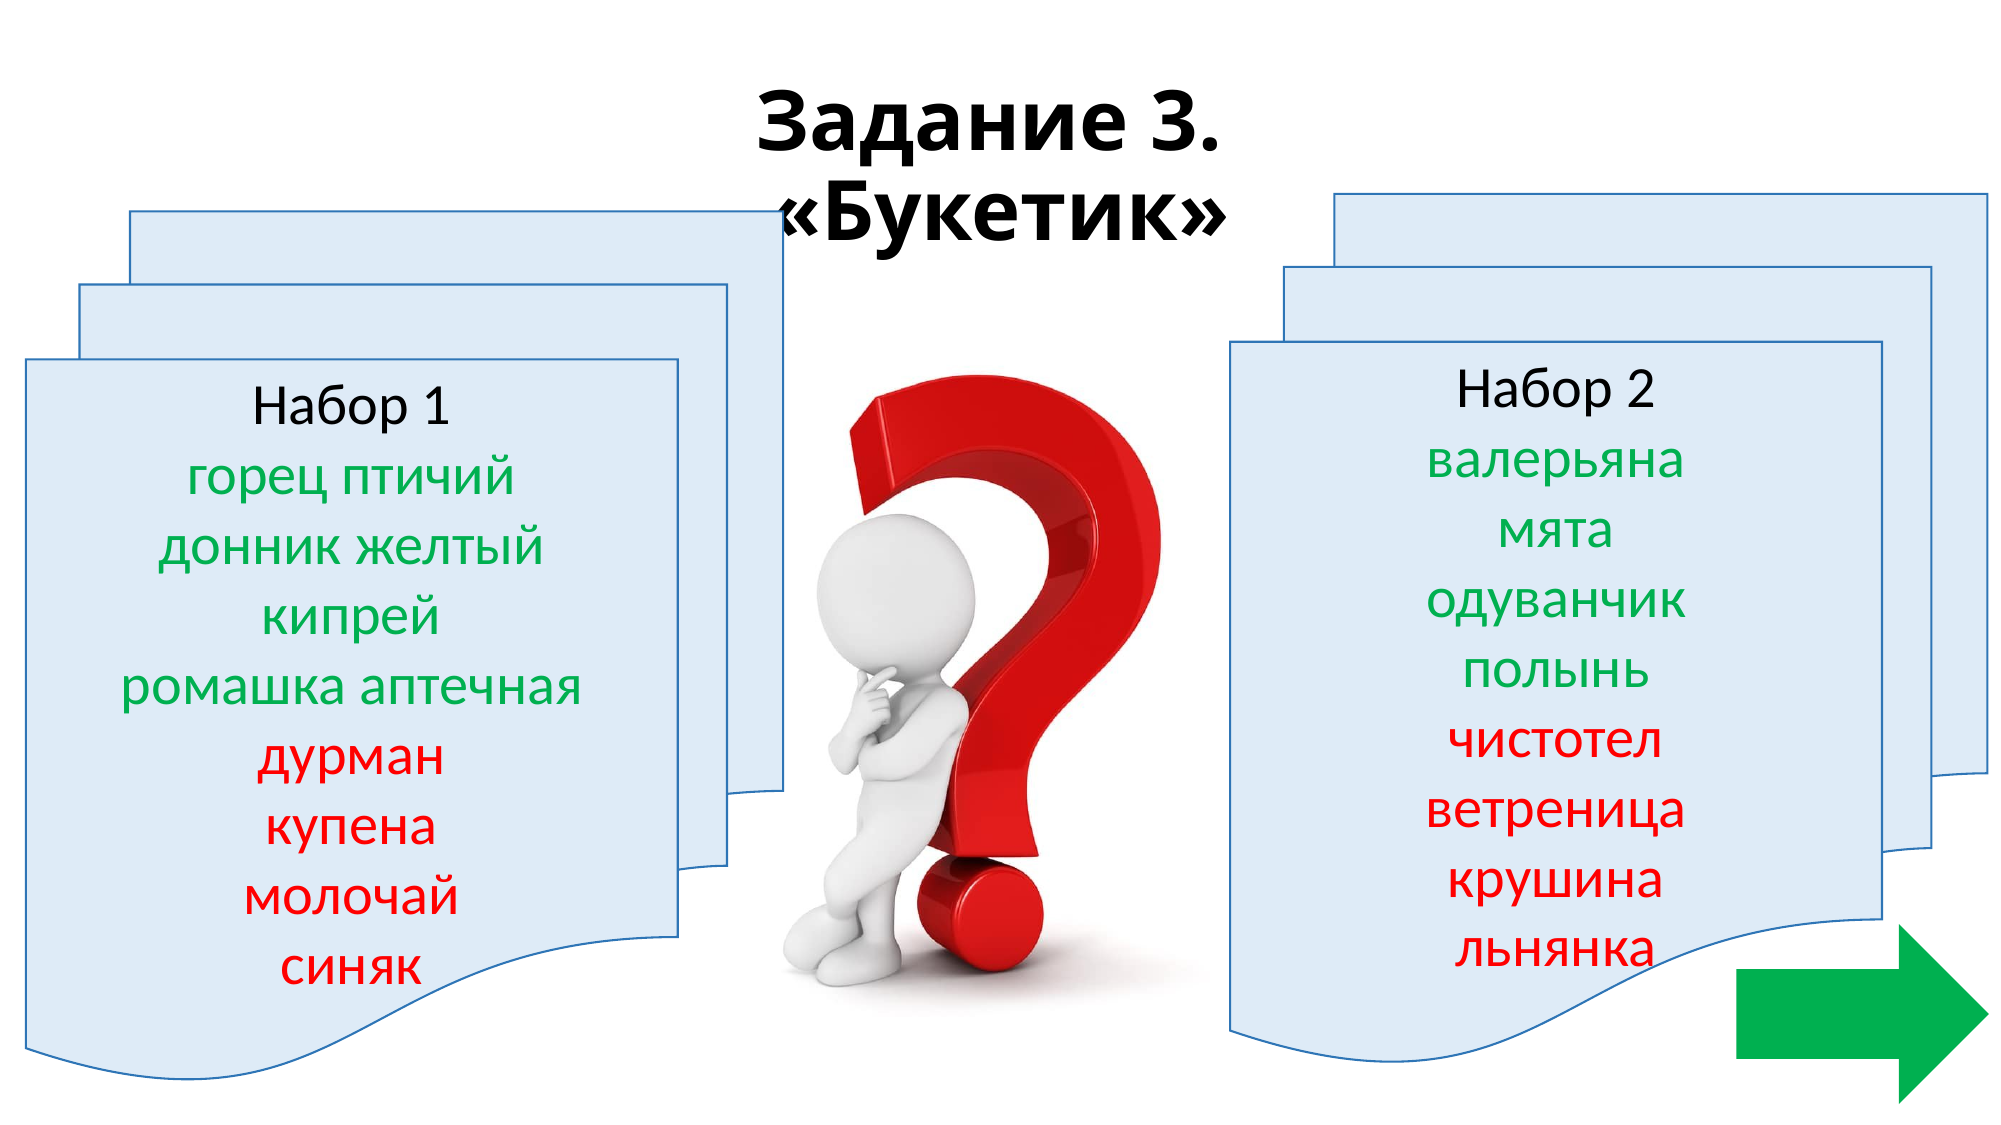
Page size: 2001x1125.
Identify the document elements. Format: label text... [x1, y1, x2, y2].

text_box [1736, 924, 1989, 1105]
title Задание 3. «Букетик» [137, 59, 1863, 278]
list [683, 330, 1246, 1045]
text_box Набор 2 валерьяна мята одуванчик полынь чистотел ветреница крушина льнянка [1246, 192, 1989, 1063]
text_box Набор 1 горец птичий донник желтый кипрей ромашка аптечная дурман купена молочай синяк [24, 210, 785, 1081]
